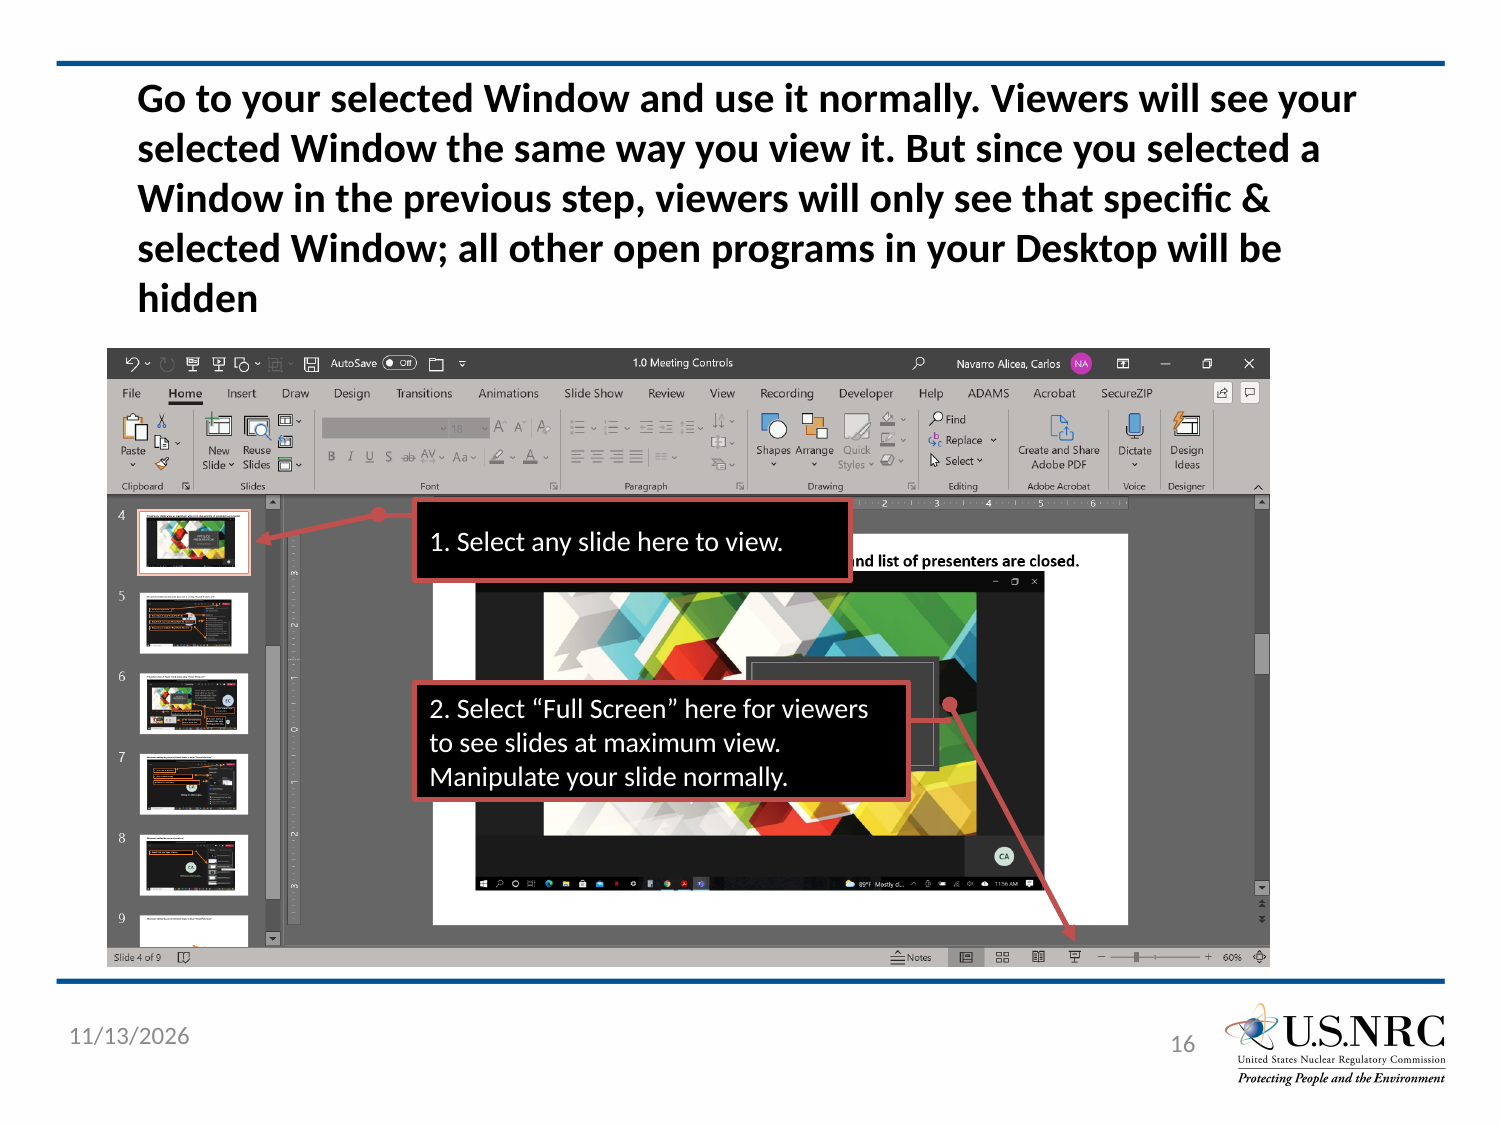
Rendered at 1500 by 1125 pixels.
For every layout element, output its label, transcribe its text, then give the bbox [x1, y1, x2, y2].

text_box Go to your selected Window and use it normally. Viewers will see your selected Window the same way you view it. But since you selected a Window in the previous step, viewers will only see that specific & selected Window; all other open programs in your Desktop will be hidden [122, 63, 1377, 329]
slide_number 16 [1030, 1012, 1211, 1073]
picture [0, 0, 1500, 1125]
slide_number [53, 1004, 404, 1065]
